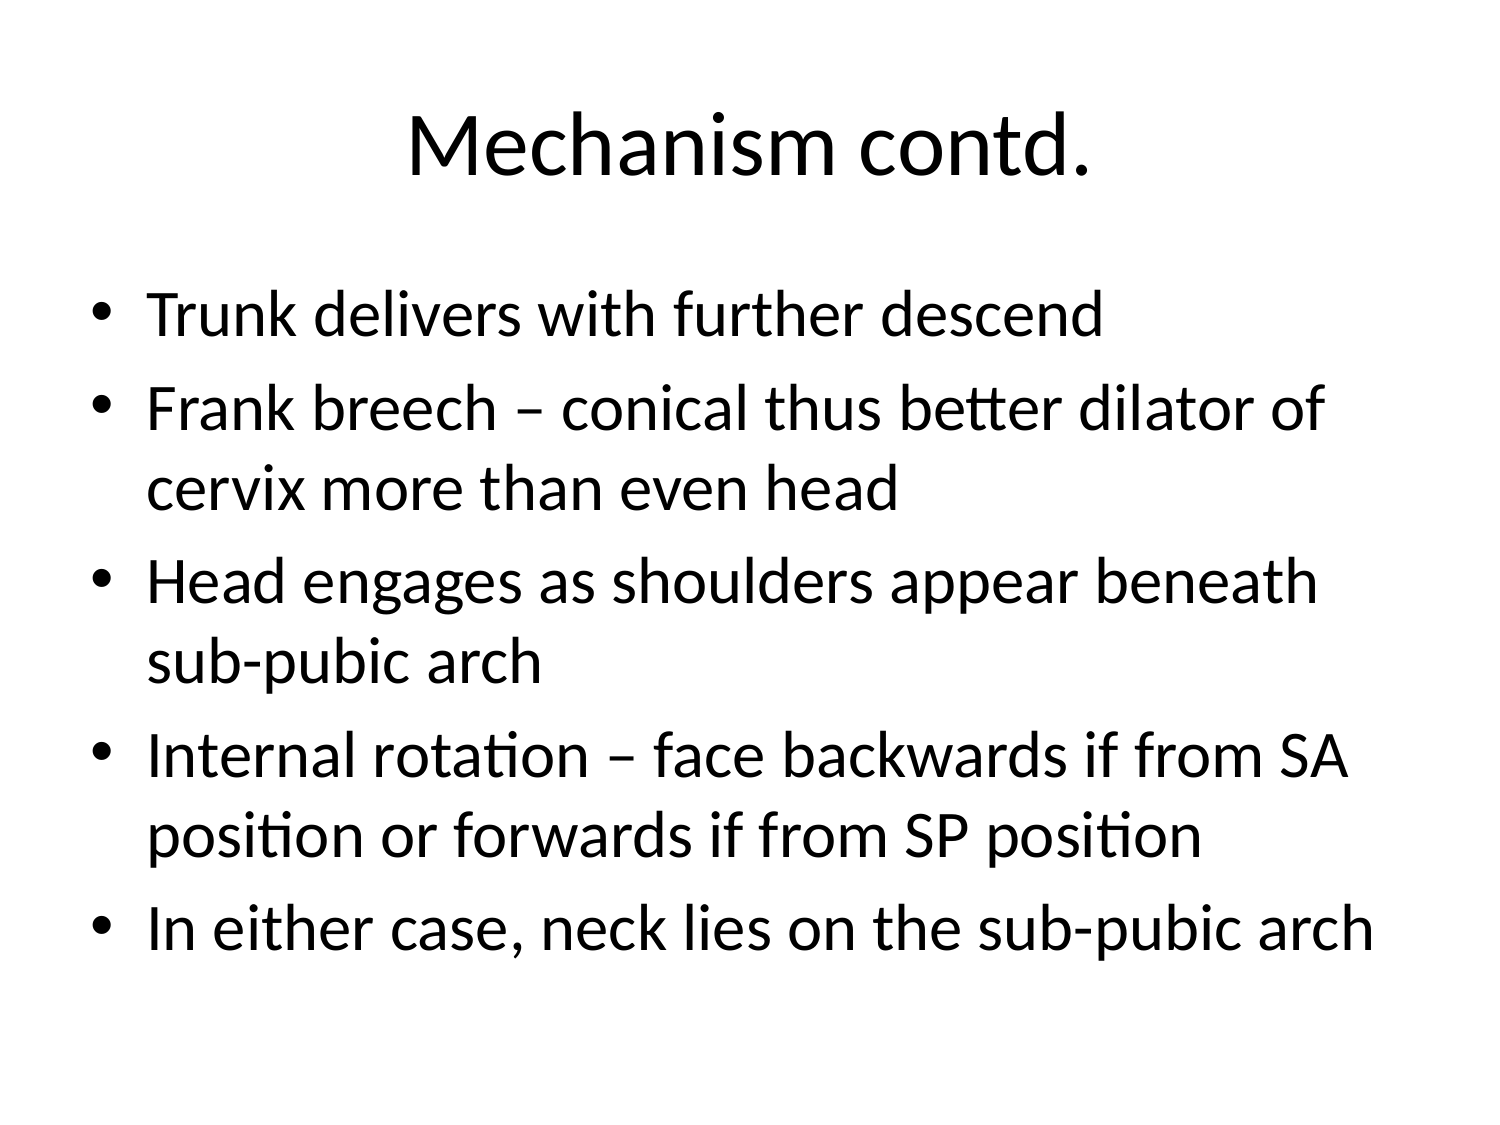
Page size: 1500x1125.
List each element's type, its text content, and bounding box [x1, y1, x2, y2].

list Trunk delivers with further descend Frank breech – conical thus better dilator of cervix more than even head Head engages as shoulders appear beneath sub-pubic arch Internal rotation – face backwards if from SA position or forwards if from SP position In either case, neck lies on the sub-pubic arch [75, 262, 1425, 1005]
title Mechanism contd. [75, 45, 1425, 233]
